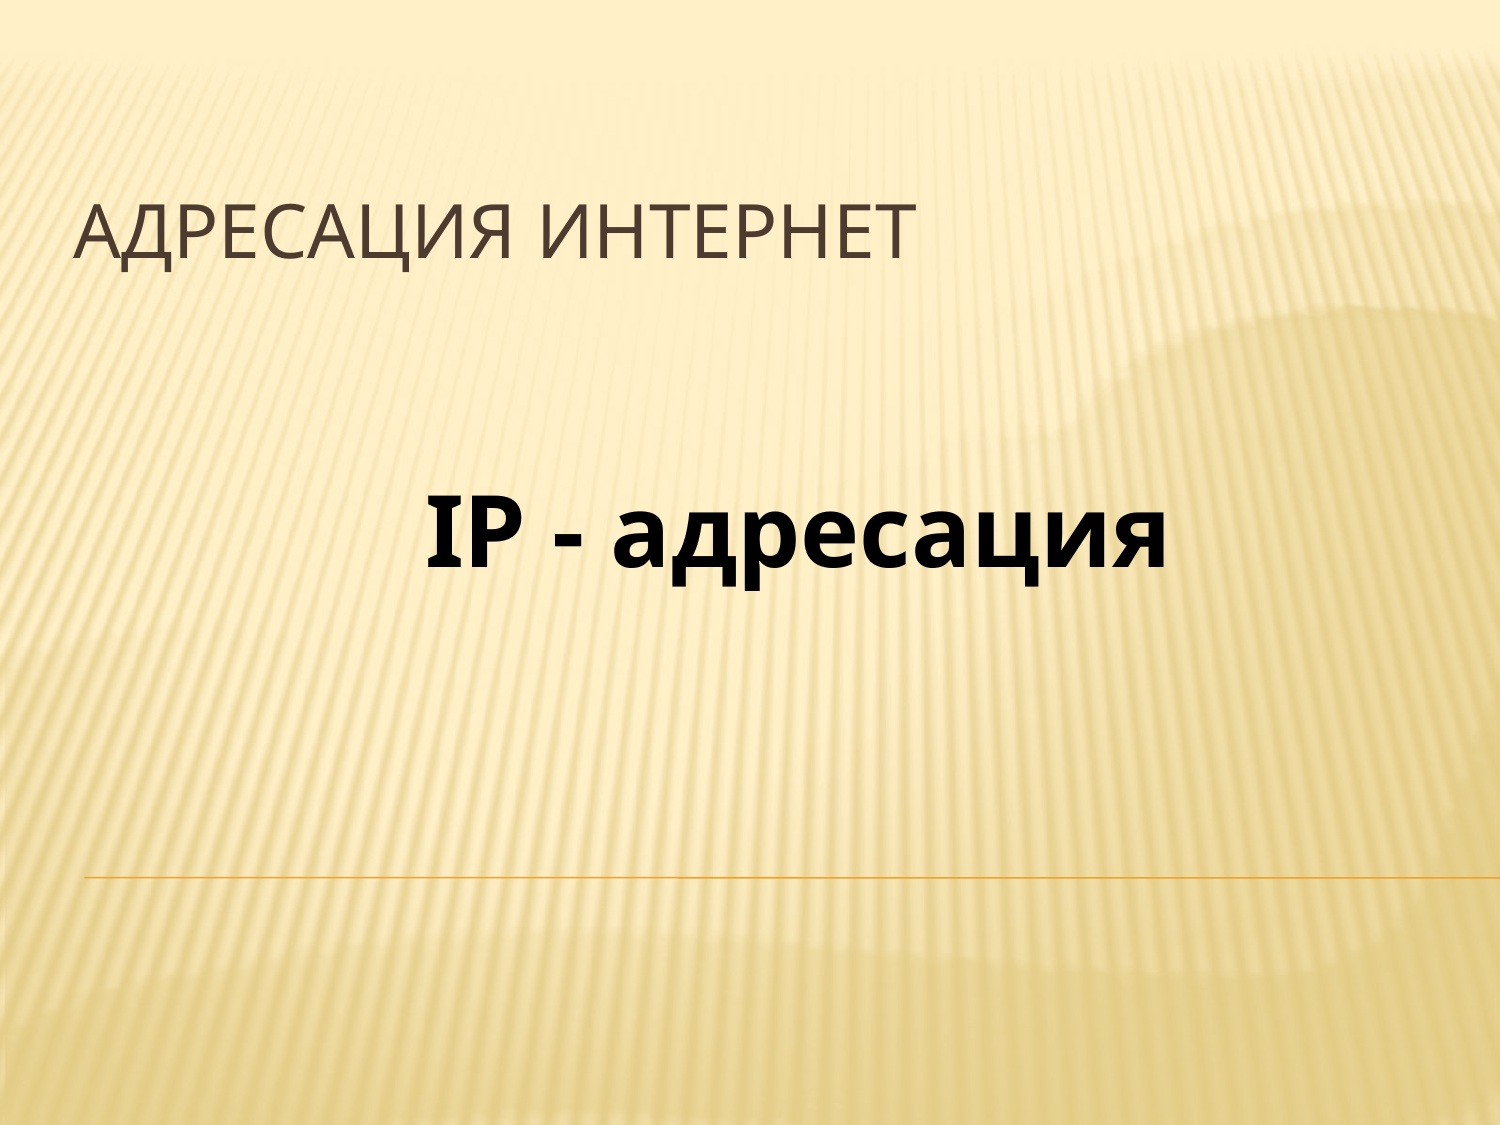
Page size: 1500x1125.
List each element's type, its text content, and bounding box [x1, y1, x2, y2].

subtitle IP - адресация [410, 445, 1348, 596]
title Адресация интернет [58, 175, 954, 377]
